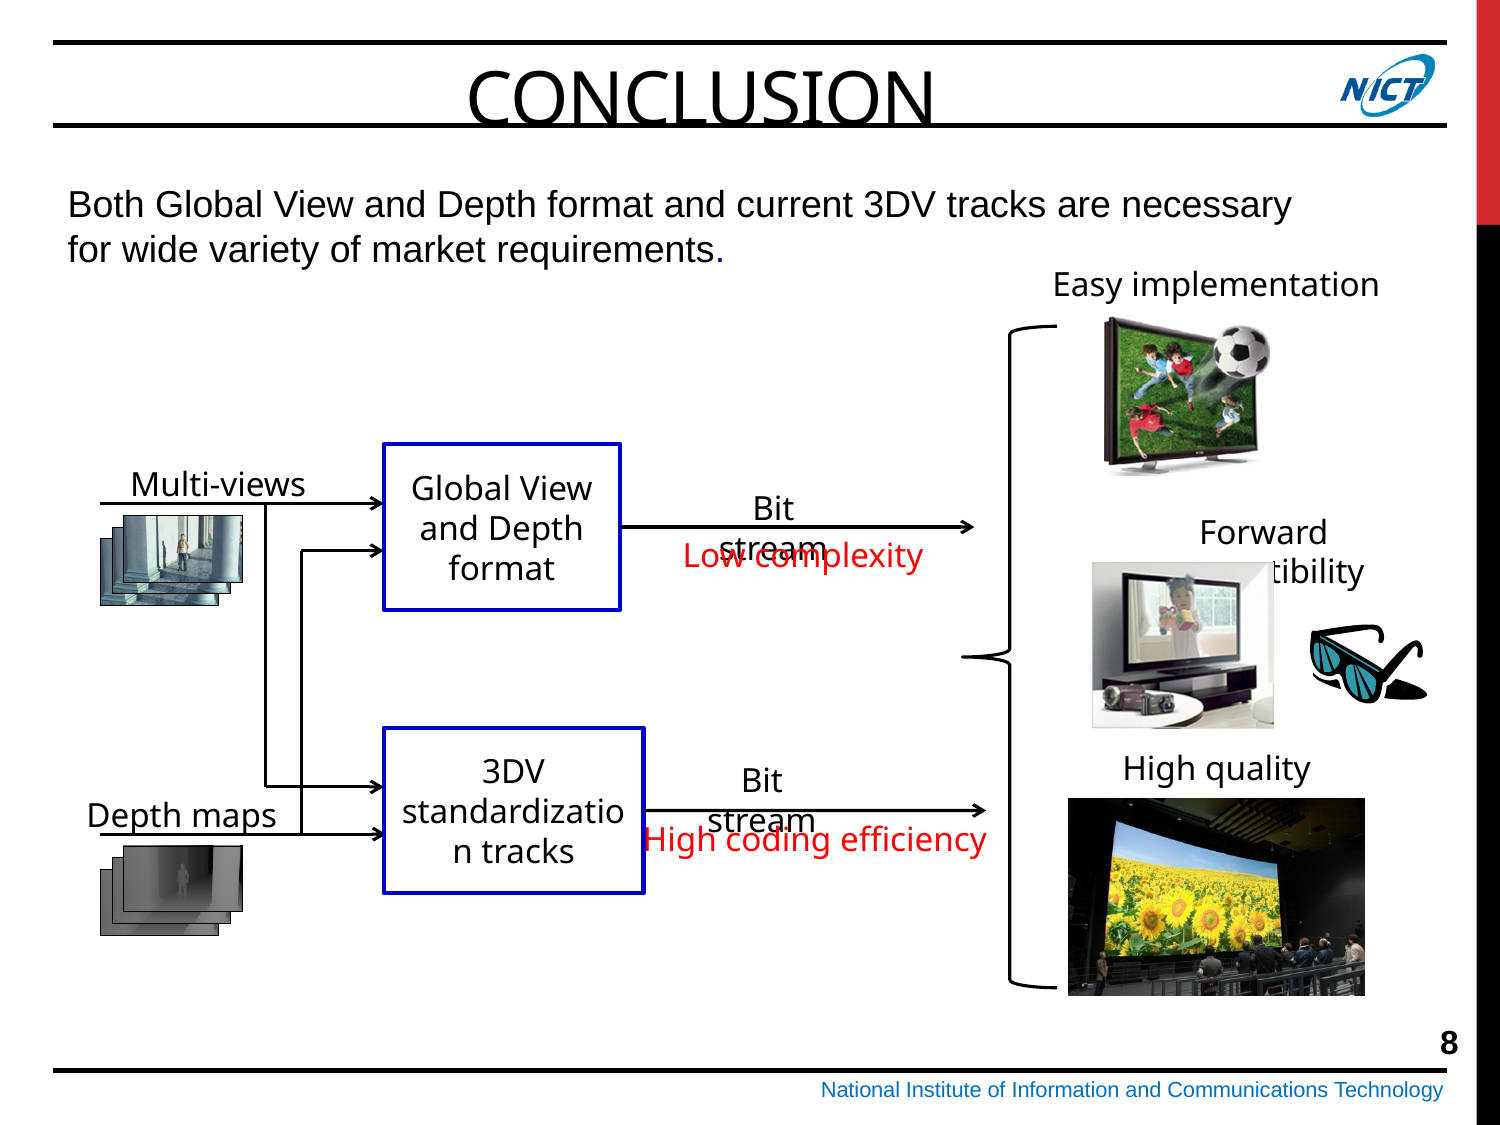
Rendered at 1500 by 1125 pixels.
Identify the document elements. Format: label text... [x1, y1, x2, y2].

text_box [76, 254, 1448, 996]
picture [1340, 54, 1435, 117]
text_box conclusion [64, 42, 1340, 149]
text_box Both Global View and Depth format and current 3DV tracks are necessary for wide variety of market requirements. [53, 172, 1317, 278]
slide_number 8 [1411, 1011, 1474, 1072]
